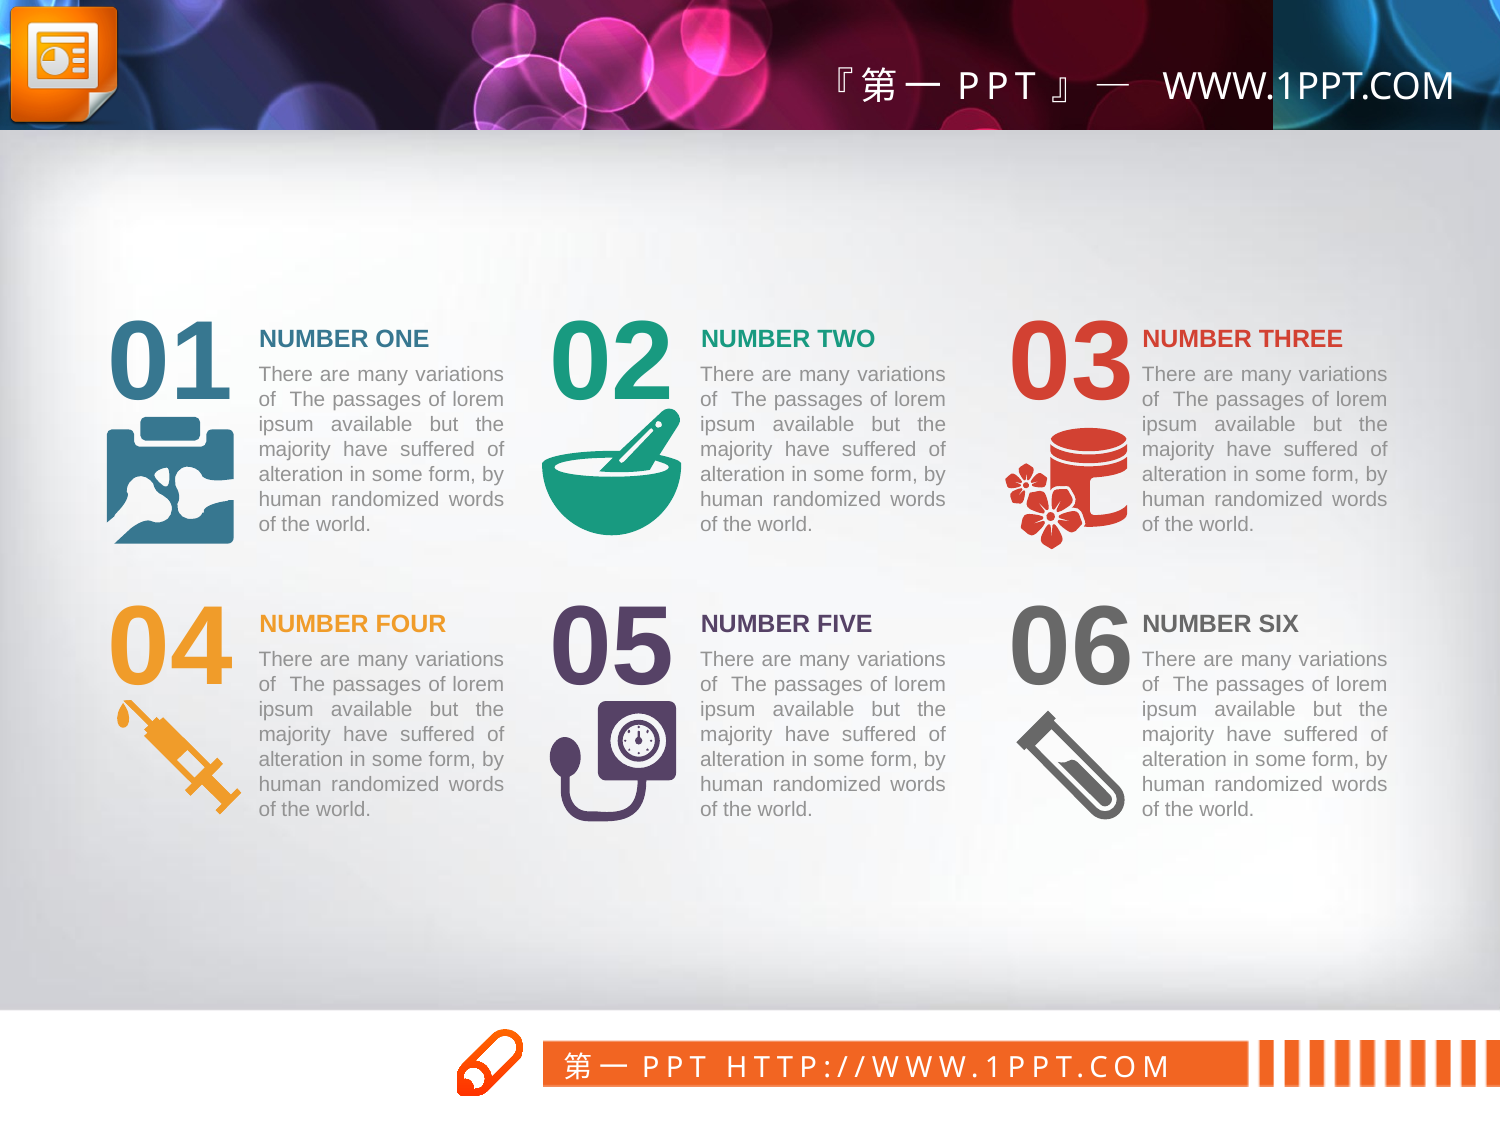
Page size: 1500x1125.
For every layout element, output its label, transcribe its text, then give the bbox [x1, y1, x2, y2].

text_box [1141, 322, 1388, 538]
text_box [1004, 427, 1128, 550]
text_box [258, 607, 505, 823]
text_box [699, 322, 947, 538]
text_box 04 [107, 572, 233, 708]
text_box 02 [548, 287, 675, 423]
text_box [699, 607, 947, 823]
text_box 06 [1008, 572, 1135, 708]
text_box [1016, 710, 1127, 822]
text_box 03 [1008, 287, 1135, 423]
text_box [258, 322, 505, 538]
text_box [1141, 607, 1388, 823]
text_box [116, 699, 242, 815]
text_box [106, 416, 234, 544]
picture [543, 1040, 1500, 1087]
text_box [549, 700, 677, 822]
text_box 01 [107, 287, 233, 415]
text_box 05 [548, 572, 675, 700]
picture [0, 0, 1500, 1012]
text_box [542, 408, 682, 536]
